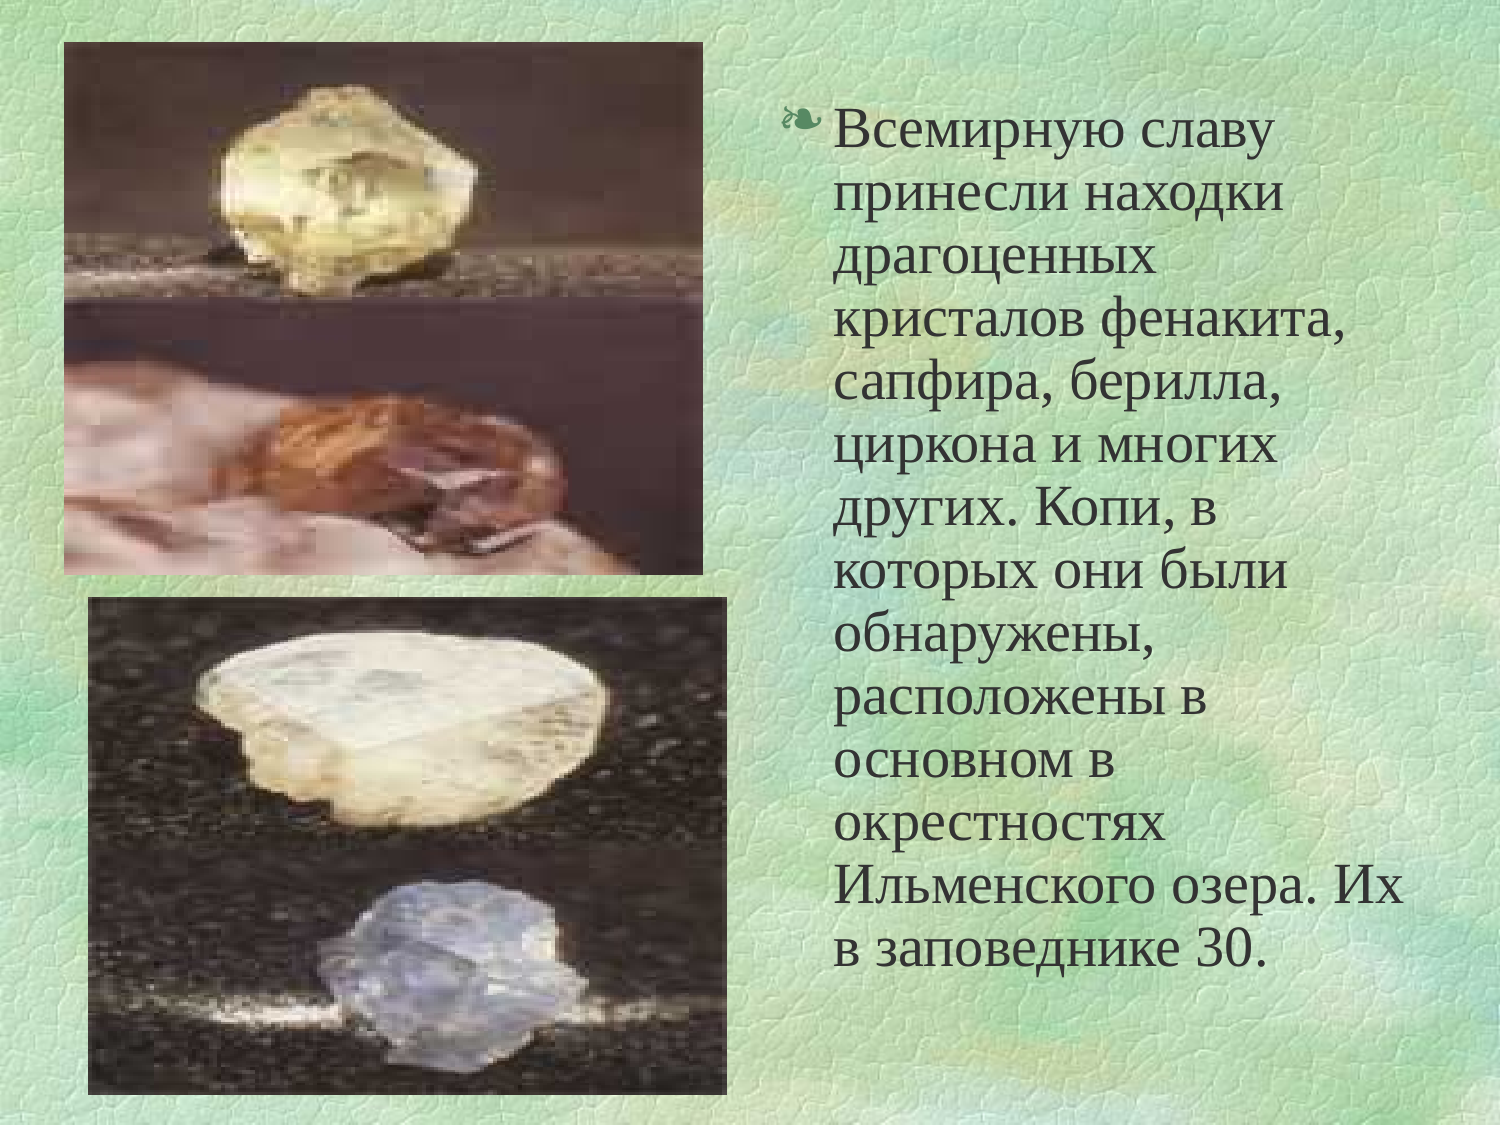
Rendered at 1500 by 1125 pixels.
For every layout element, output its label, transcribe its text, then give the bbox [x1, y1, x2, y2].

picture [0, 0, 1500, 1125]
list Всемирную славу принесли находки драгоценных кристалов фенакита, сапфира, берилла, циркона и многих других. Копи, в которых они были обнаружены, расположены в основном в окрестностях Ильменского озера. Их в заповеднике 30. [762, 89, 1426, 988]
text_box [64, 42, 704, 575]
